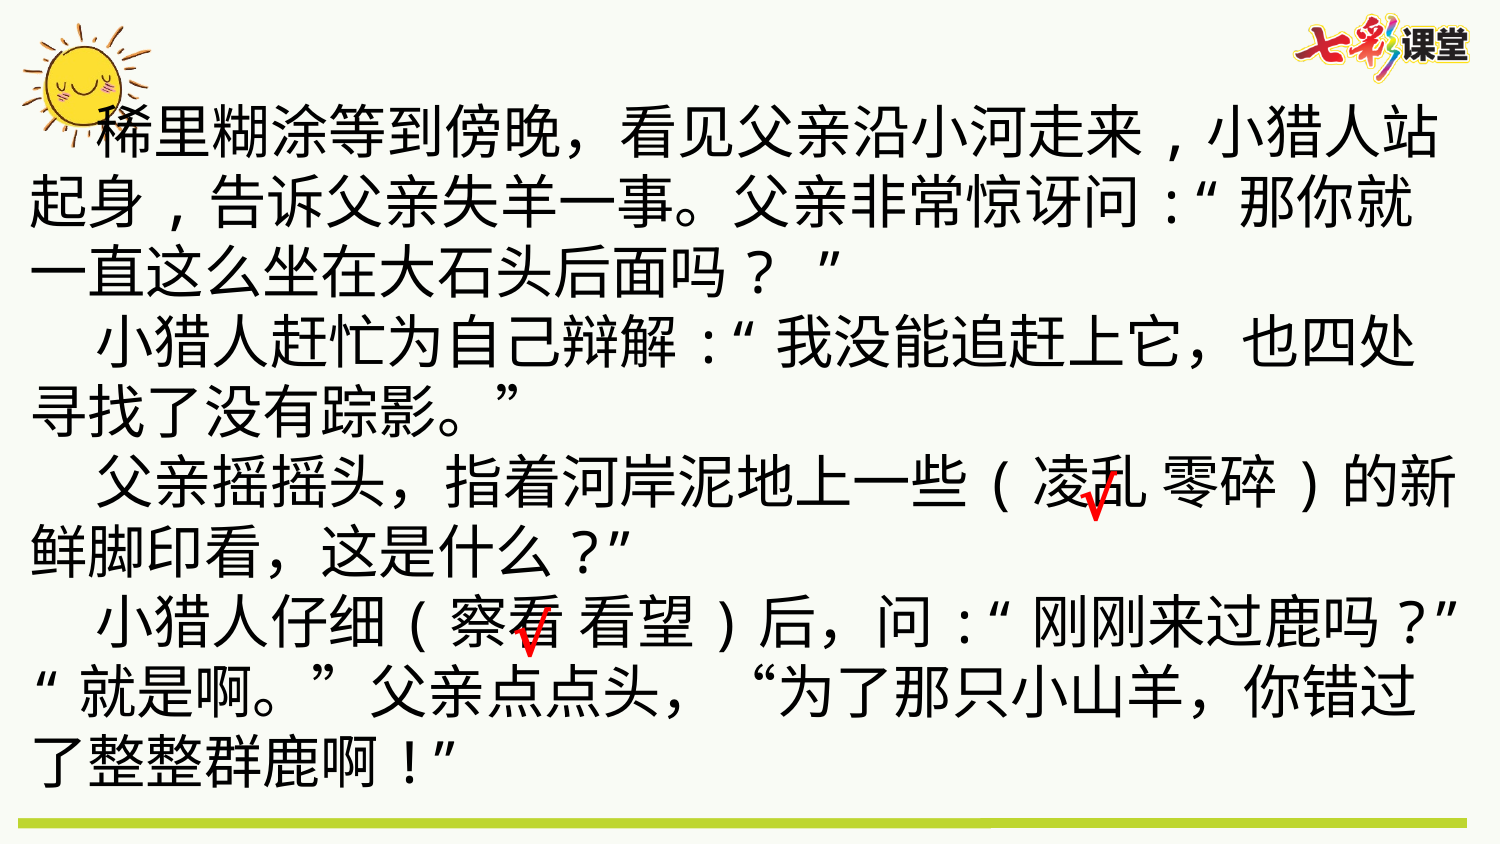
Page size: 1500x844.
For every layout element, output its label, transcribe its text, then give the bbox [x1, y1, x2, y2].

text_box √ [497, 590, 566, 676]
picture [1291, 9, 1472, 87]
text_box 稀里糊涂等到傍晚，看见父亲沿小河走来,小猎人站起身,告诉父亲失羊一事。父亲非常惊讶问:“那你就一直这么坐在大石头后面吗? ” 小猎人赶忙为自己辩解:“我没能追赶上它，也四处寻找了没有踪影。” 父亲摇摇头，指着河岸泥地上一些(凌乱 零碎)的新鲜脚印看，这是什么?” 小猎人仔细(察看 看望)后，问:“刚刚来过鹿吗?” “就是啊。”父亲点点头，“为了那只小山羊，你错过了整整群鹿啊!” [14, 87, 1486, 803]
picture [18, 803, 1467, 844]
text_box √ [1064, 454, 1127, 540]
picture [0, 0, 173, 172]
